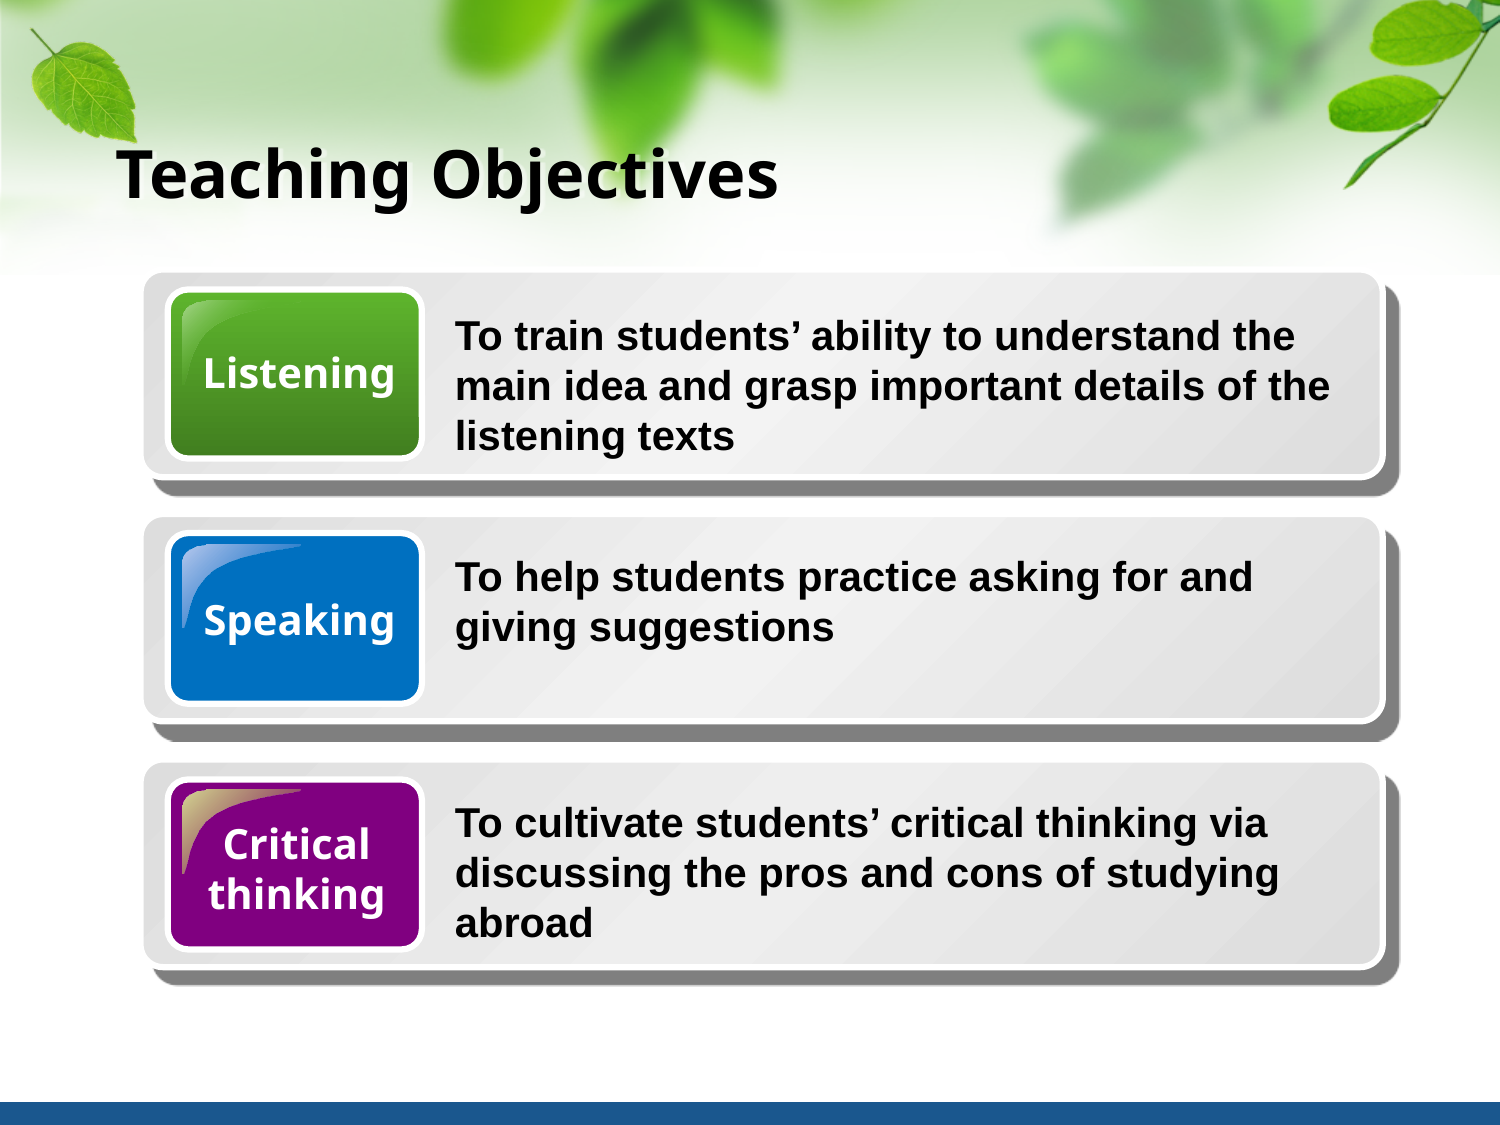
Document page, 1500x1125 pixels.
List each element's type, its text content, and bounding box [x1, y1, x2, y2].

title Teaching Objectives [100, 125, 1288, 219]
picture [0, 0, 1500, 275]
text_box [140, 269, 1383, 968]
